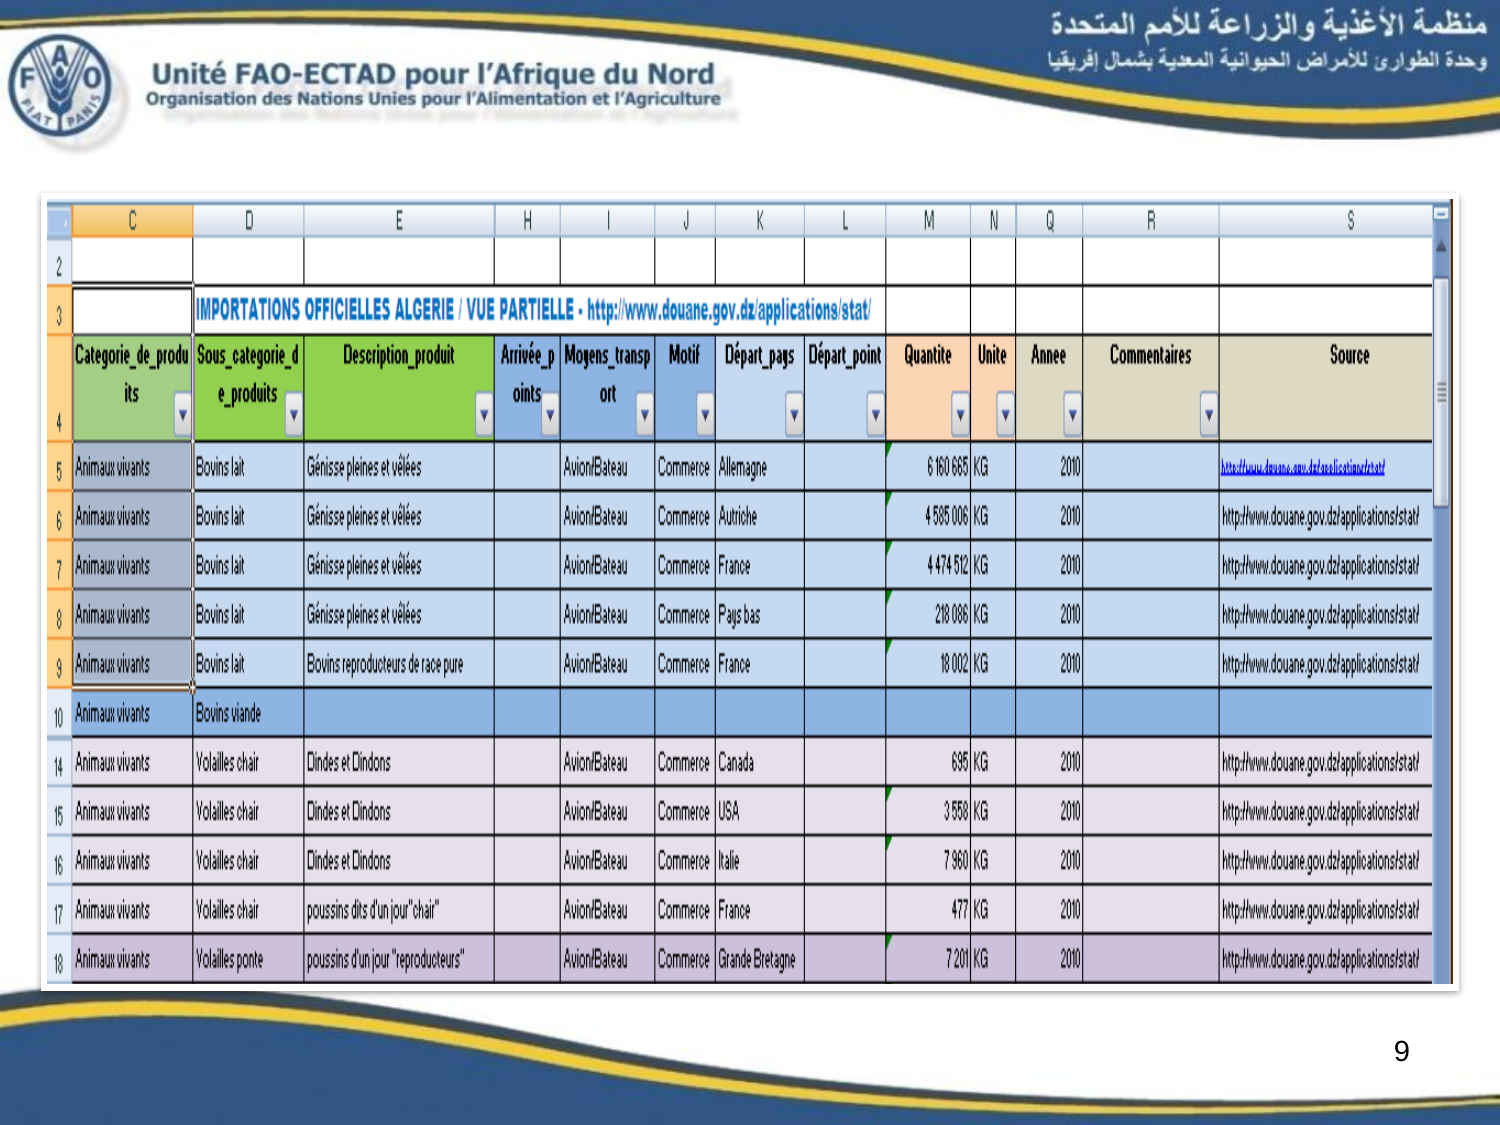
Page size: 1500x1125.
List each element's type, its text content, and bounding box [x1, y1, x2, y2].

slide_number 9 [1074, 1024, 1426, 1103]
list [46, 198, 1454, 985]
picture [0, 0, 1500, 1125]
